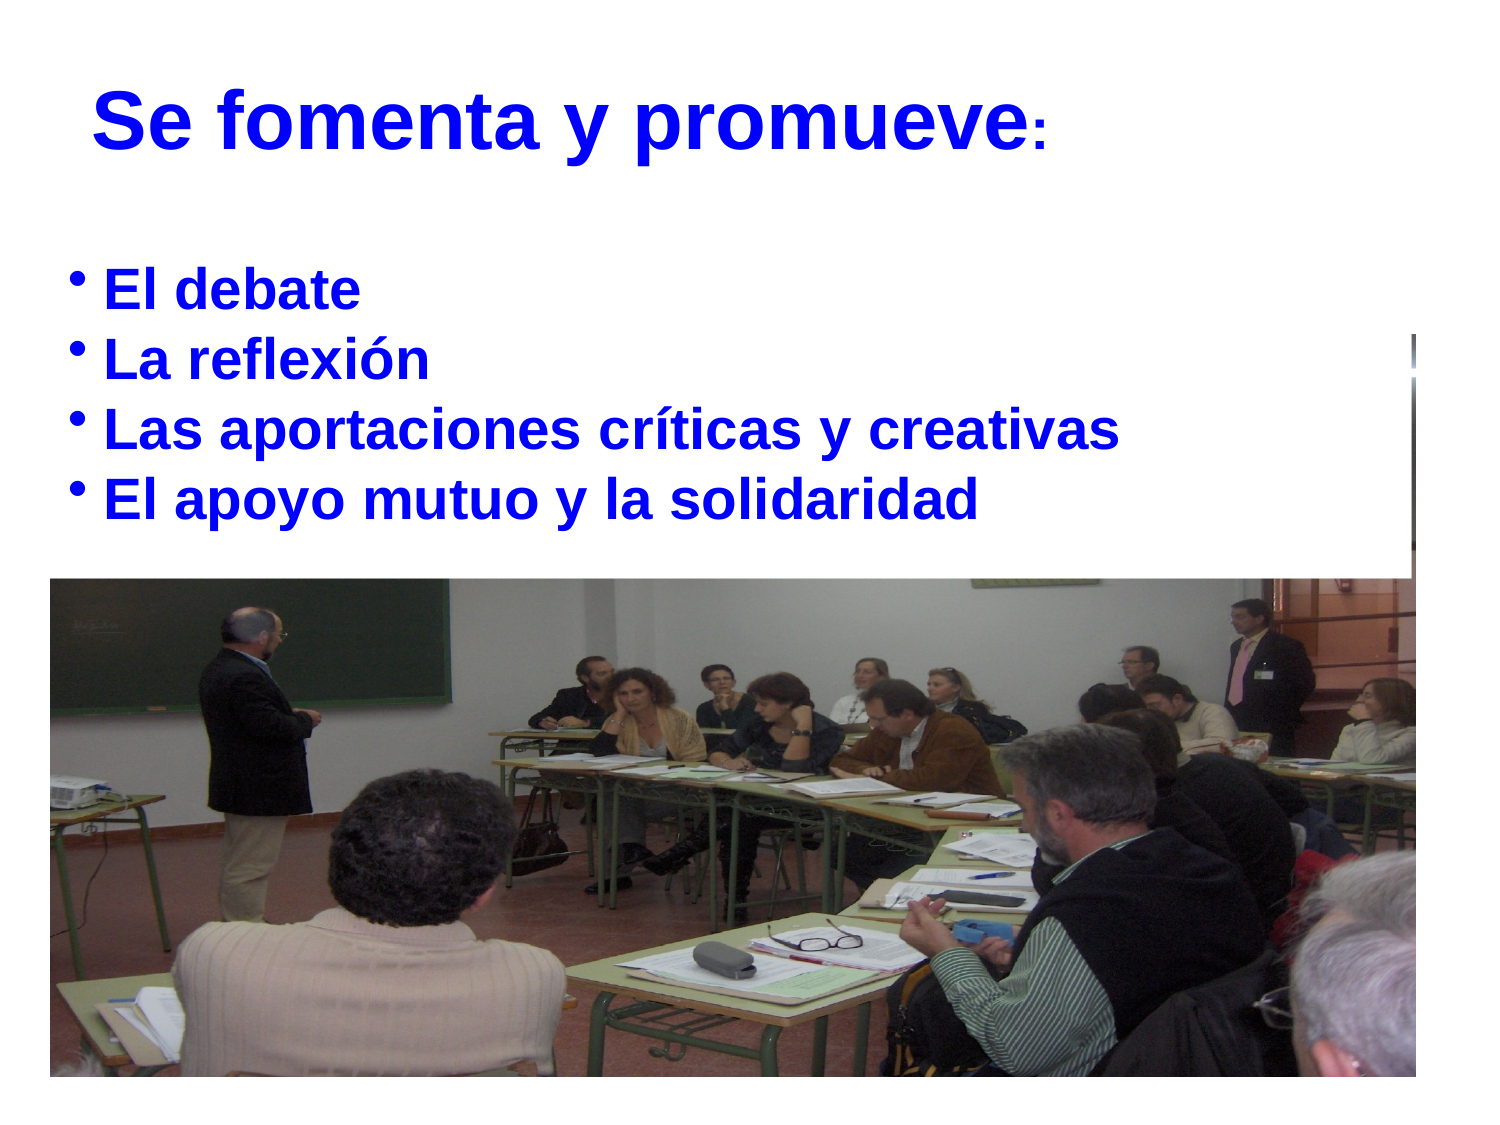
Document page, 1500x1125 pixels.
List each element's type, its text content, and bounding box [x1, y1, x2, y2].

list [49, 334, 1417, 1078]
title Se fomenta y promueve: [76, 0, 1399, 232]
text_box El debate La reflexión Las aportaciones críticas y creativas El apoyo mutuo y la solidaridad [53, 243, 1395, 332]
